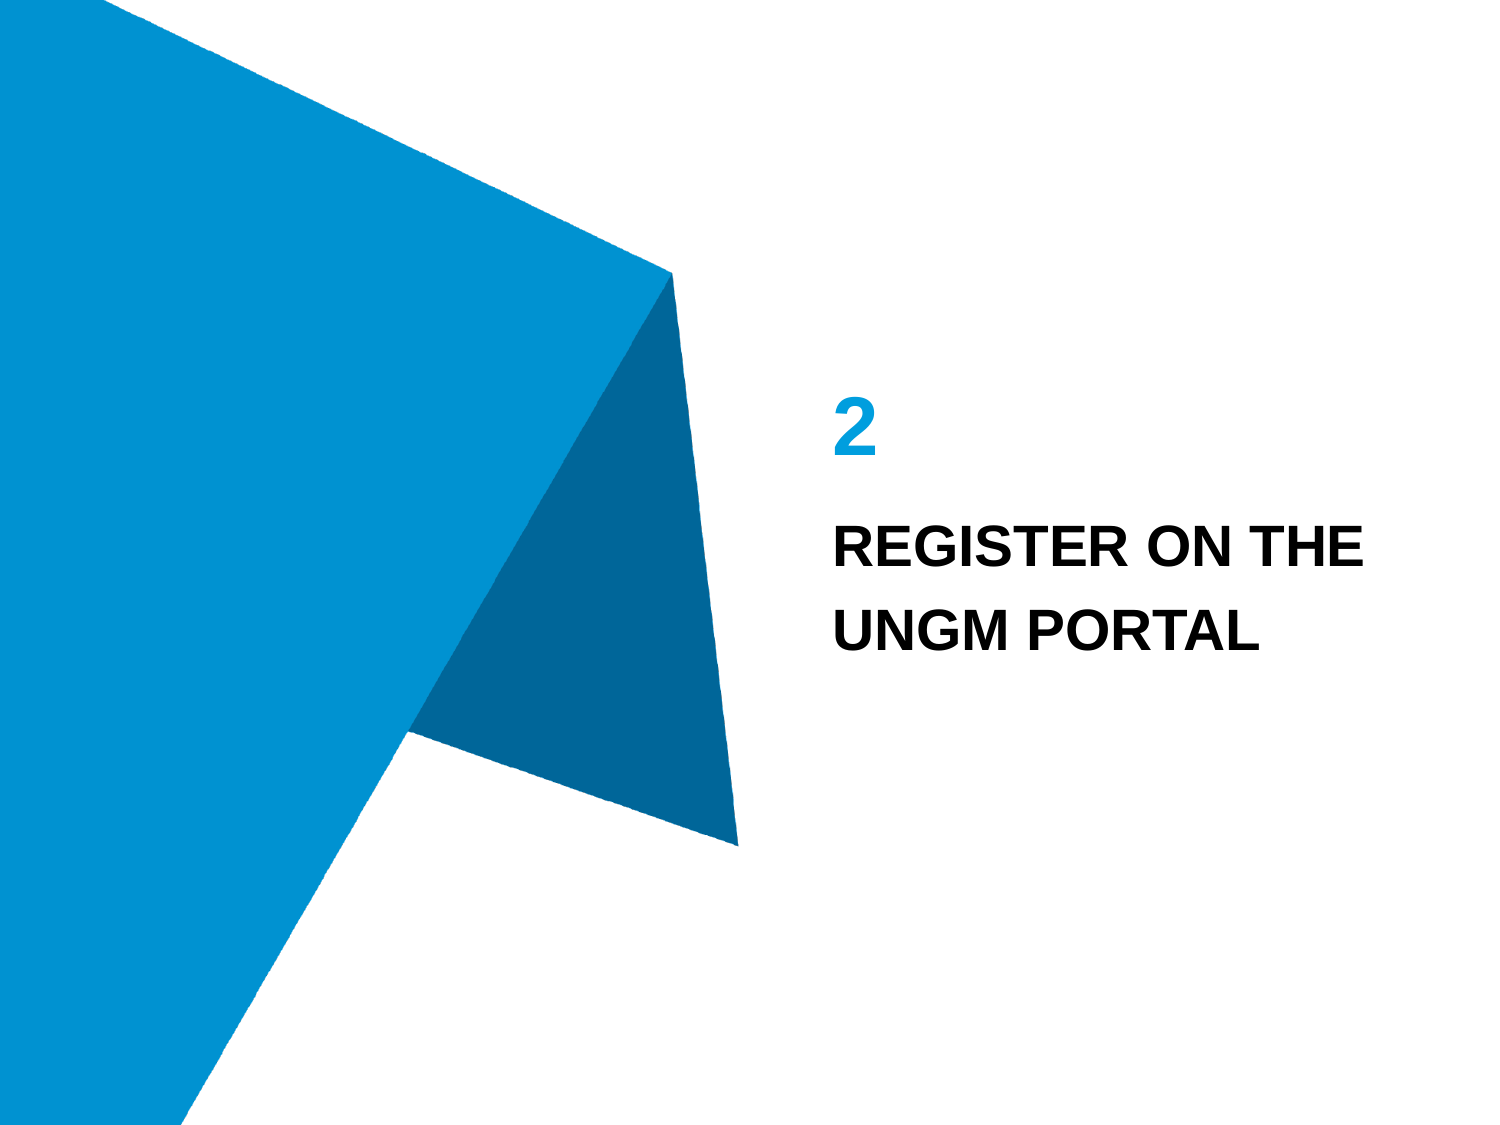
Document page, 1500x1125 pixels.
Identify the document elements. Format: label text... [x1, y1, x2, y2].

picture [107, 0, 1500, 1125]
title REGISTER ON THE UNGM PORTAL [832, 493, 1382, 851]
list 2 [832, 282, 1382, 472]
